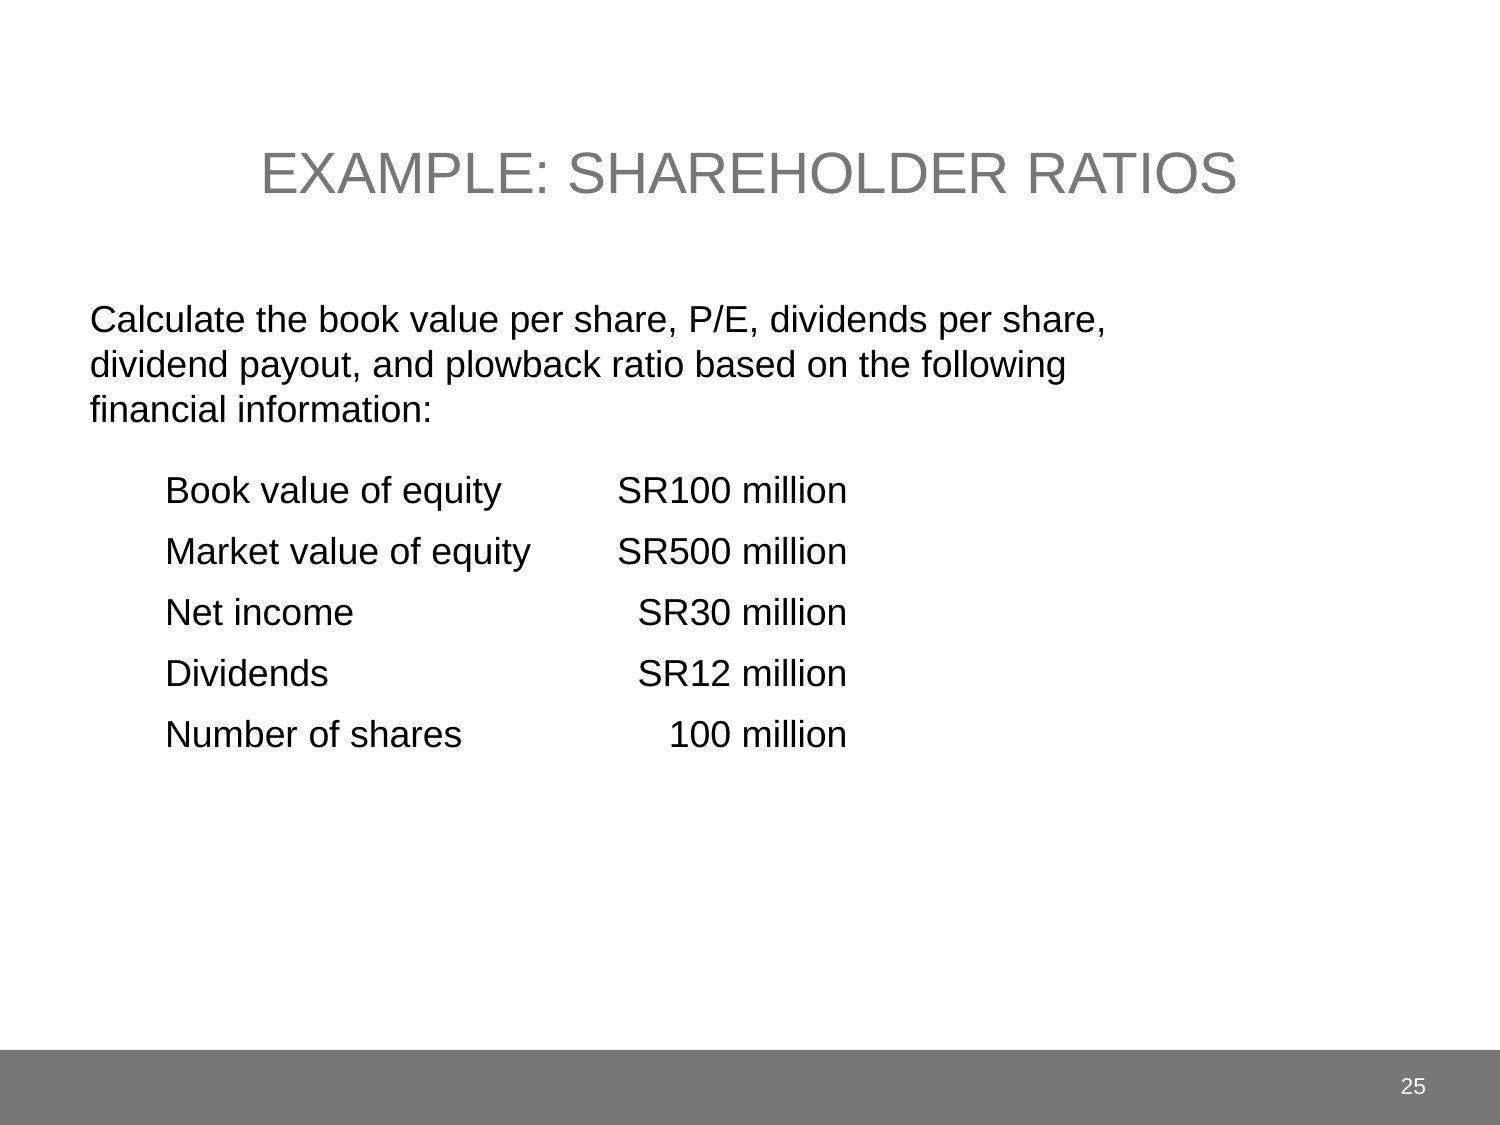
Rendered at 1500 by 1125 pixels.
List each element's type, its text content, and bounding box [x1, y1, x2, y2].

table_cell Number of shares [151, 707, 587, 766]
table_cell SR30 million [588, 585, 862, 644]
slide_number 25 [1312, 1055, 1442, 1116]
table_cell 100 million [588, 707, 862, 766]
text_box Calculate the book value per share, P/E, dividends per share, dividend payout, and plowback ratio based on the following financial information: [75, 287, 1225, 438]
table_cell SR12 million [588, 646, 862, 705]
table_cell Dividends [151, 646, 587, 705]
table_cell SR500 million [588, 524, 862, 583]
table_cell Net income [151, 585, 587, 644]
table_header Book value of equity [151, 463, 587, 522]
table_cell Market value of equity [151, 524, 587, 583]
title Example: Shareholder ratios [62, 24, 1437, 213]
table_header SR100 million [588, 463, 862, 522]
